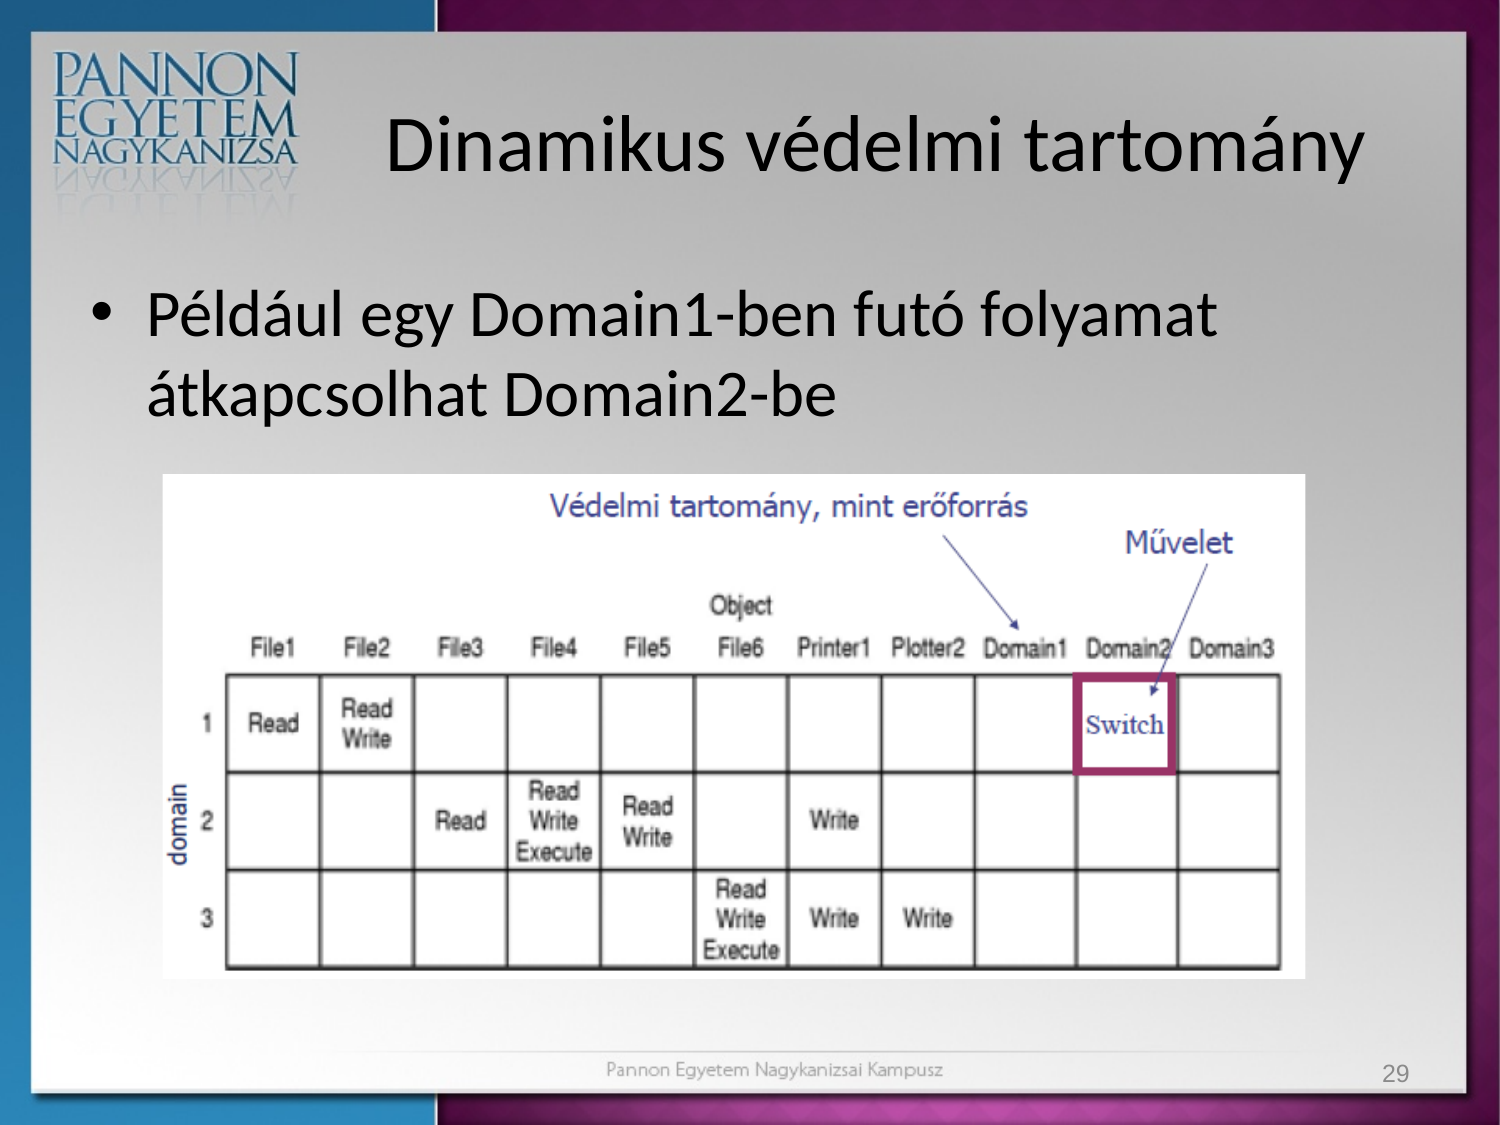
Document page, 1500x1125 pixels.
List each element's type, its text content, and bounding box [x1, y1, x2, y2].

title Dinamikus védelmi tartomány [328, 45, 1425, 233]
picture [0, 0, 1500, 1125]
slide_number 29 [1074, 1042, 1425, 1103]
list Például egy Domain1-ben futó folyamat átkapcsolhat Domain2-be [75, 262, 1425, 1038]
